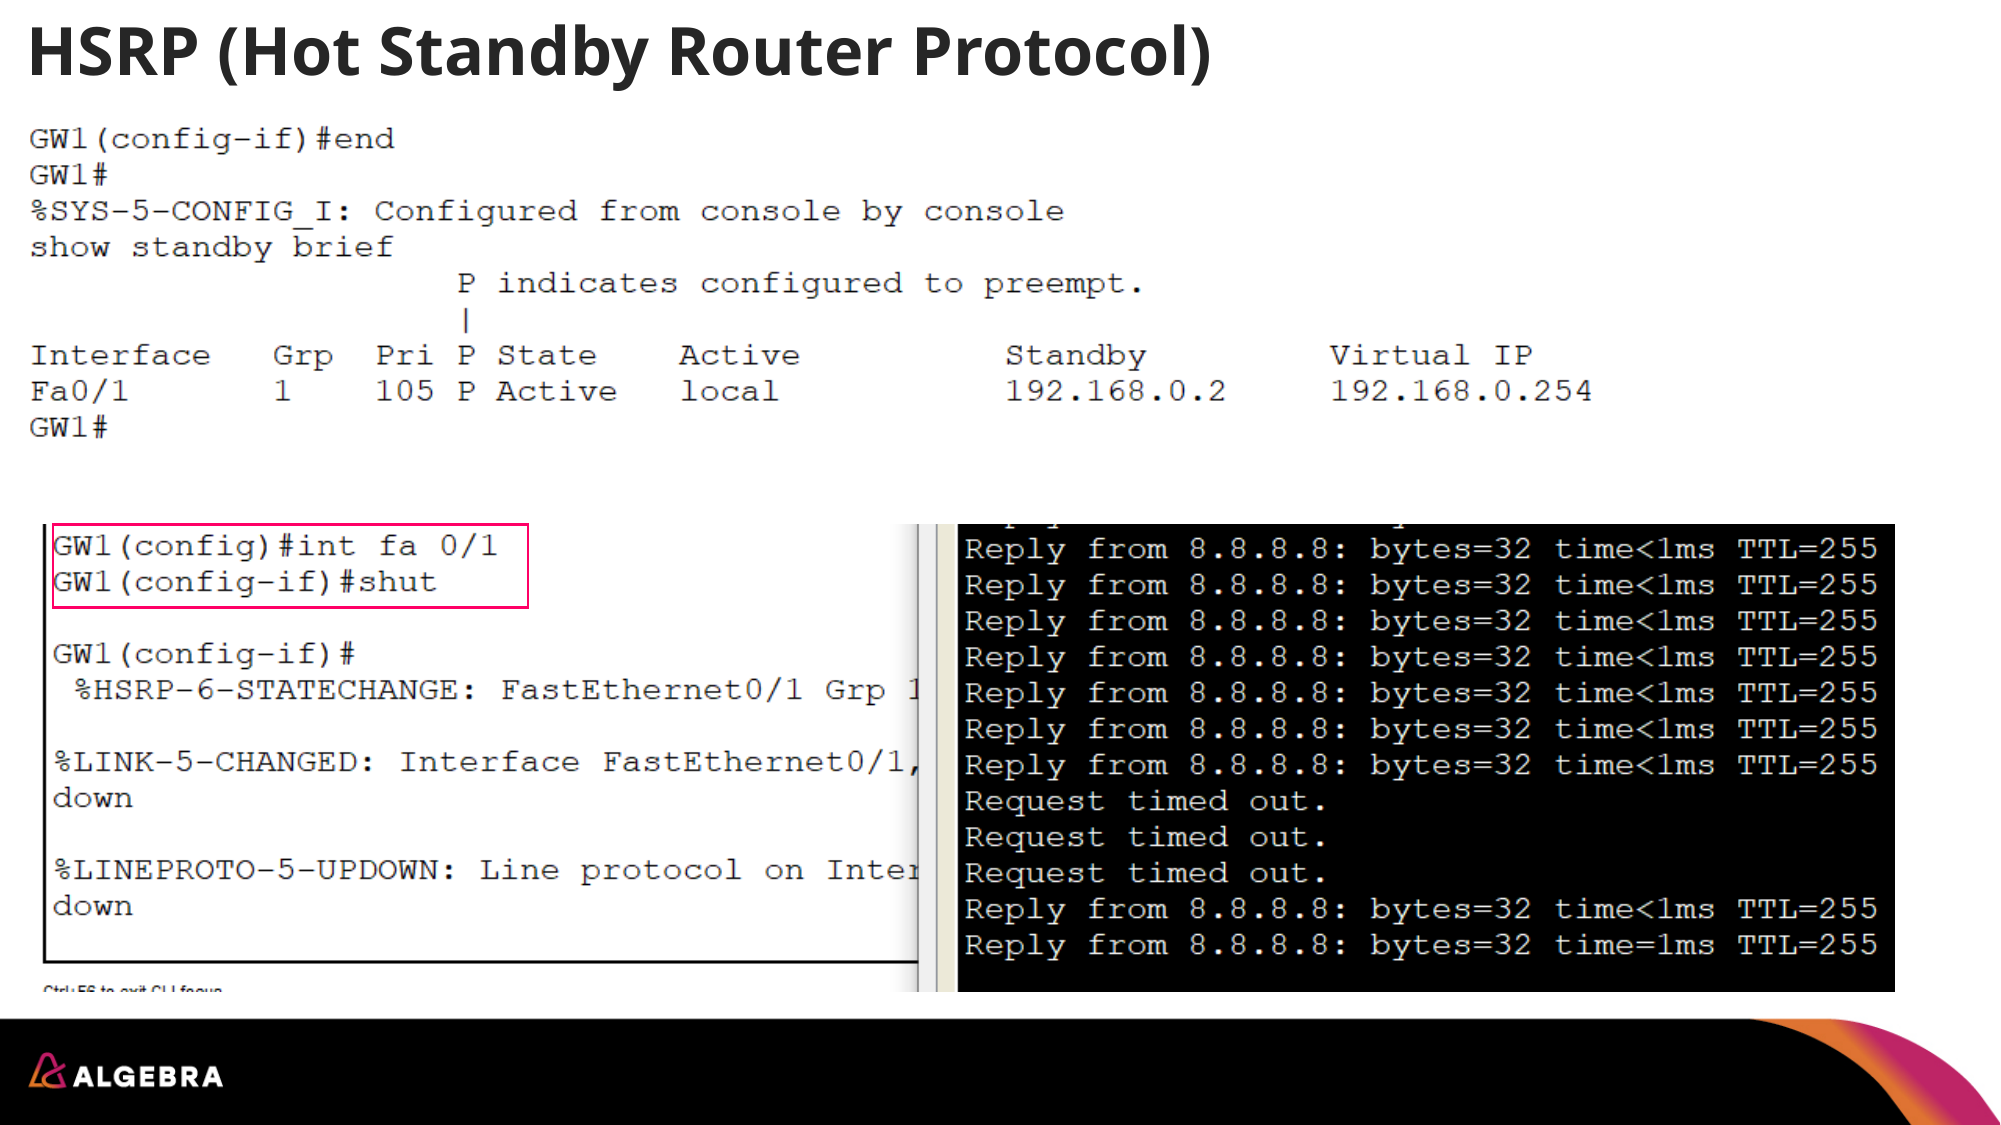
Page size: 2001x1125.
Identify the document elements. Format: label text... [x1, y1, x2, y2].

picture [0, 0, 2001, 1125]
title HSRP (Hot Standby Router Protocol) [11, 10, 1959, 187]
